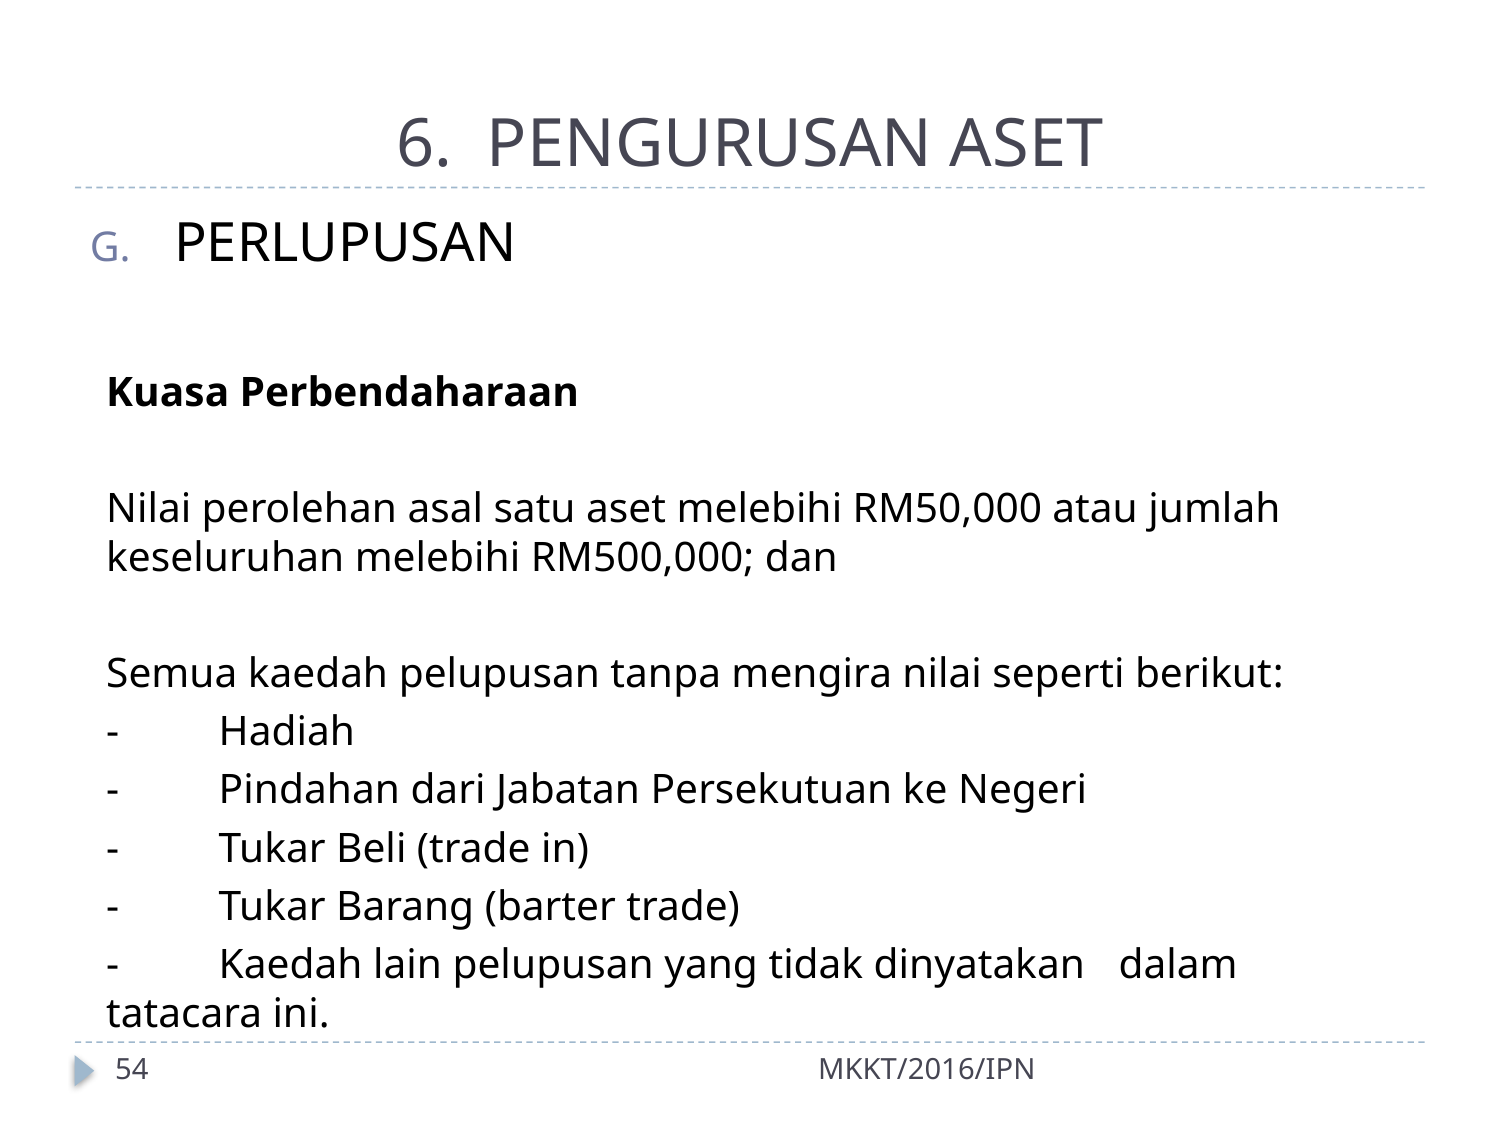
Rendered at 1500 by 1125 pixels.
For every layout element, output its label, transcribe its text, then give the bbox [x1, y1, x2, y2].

text_box Kuasa Perbendaharaan Nilai perolehan asal satu aset melebihi RM50,000 atau jumlah keseluruhan melebihi RM500,000; dan Semua kaedah pelupusan tanpa mengira nilai seperti berikut: - Hadiah - Pindahan dari Jabatan Persekutuan ke Negeri - Tukar Beli (trade in) - Tukar Barang (barter trade) - Kaedah lain pelupusan yang tidak dinyatakan dalam tatacara ini. [74, 299, 1425, 1047]
title 6. PENGURUSAN ASET [75, 24, 1425, 188]
footer MKKT/2016/IPN [475, 1047, 1051, 1103]
slide_number 54 [100, 1047, 426, 1103]
list PERLUPUSAN [75, 200, 1425, 299]
